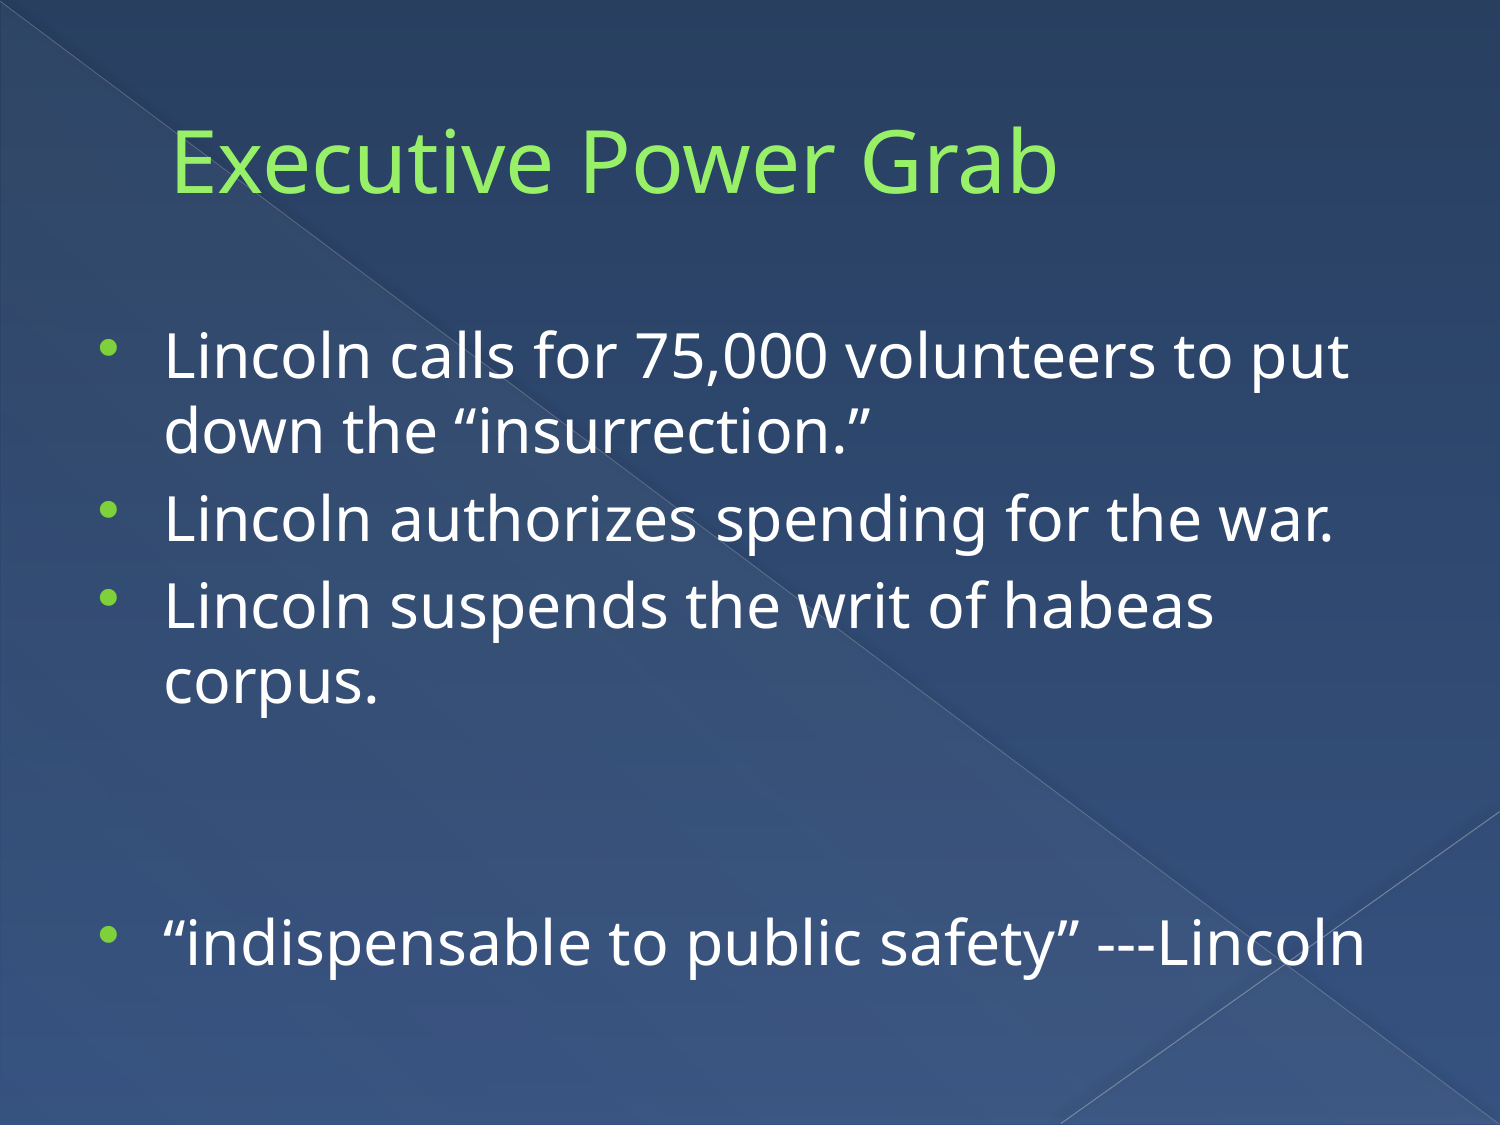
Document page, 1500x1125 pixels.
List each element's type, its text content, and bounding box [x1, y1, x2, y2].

list Lincoln calls for 75,000 volunteers to put down the “insurrection.” Lincoln authorizes spending for the war. Lincoln suspends the writ of habeas corpus. “indispensable to public safety” ---Lincoln [75, 308, 1425, 1059]
title Executive Power Grab [75, 43, 1425, 274]
